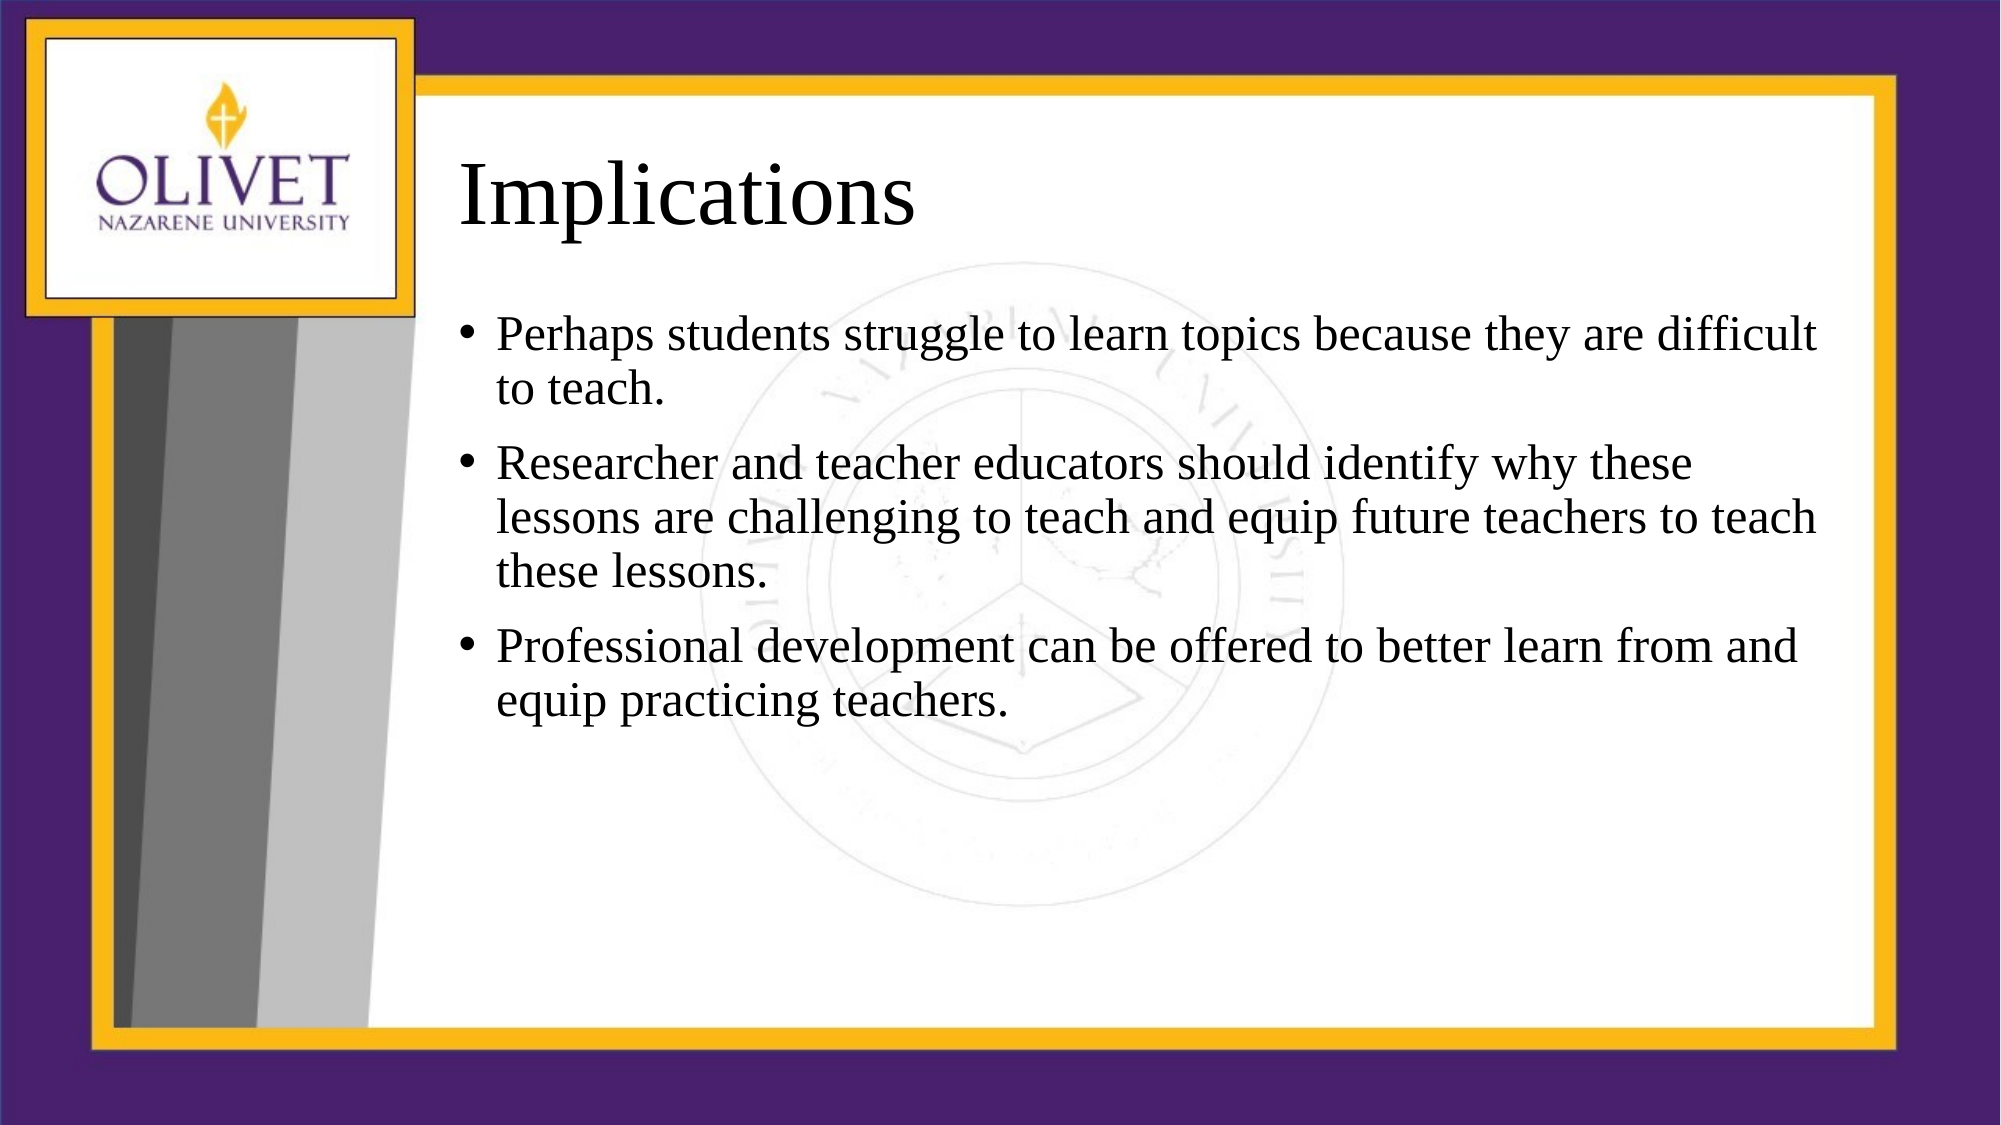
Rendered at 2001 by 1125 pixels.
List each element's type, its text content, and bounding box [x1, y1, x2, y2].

picture [0, 0, 2001, 1125]
title Implications [443, 111, 1838, 278]
list Perhaps students struggle to learn topics because they are difficult to teach. Researcher and teacher educators should identify why these lessons are challenging to teach and equip future teachers to teach these lessons. Professional development can be offered to better learn from and equip practicing teachers. [443, 299, 1863, 1014]
